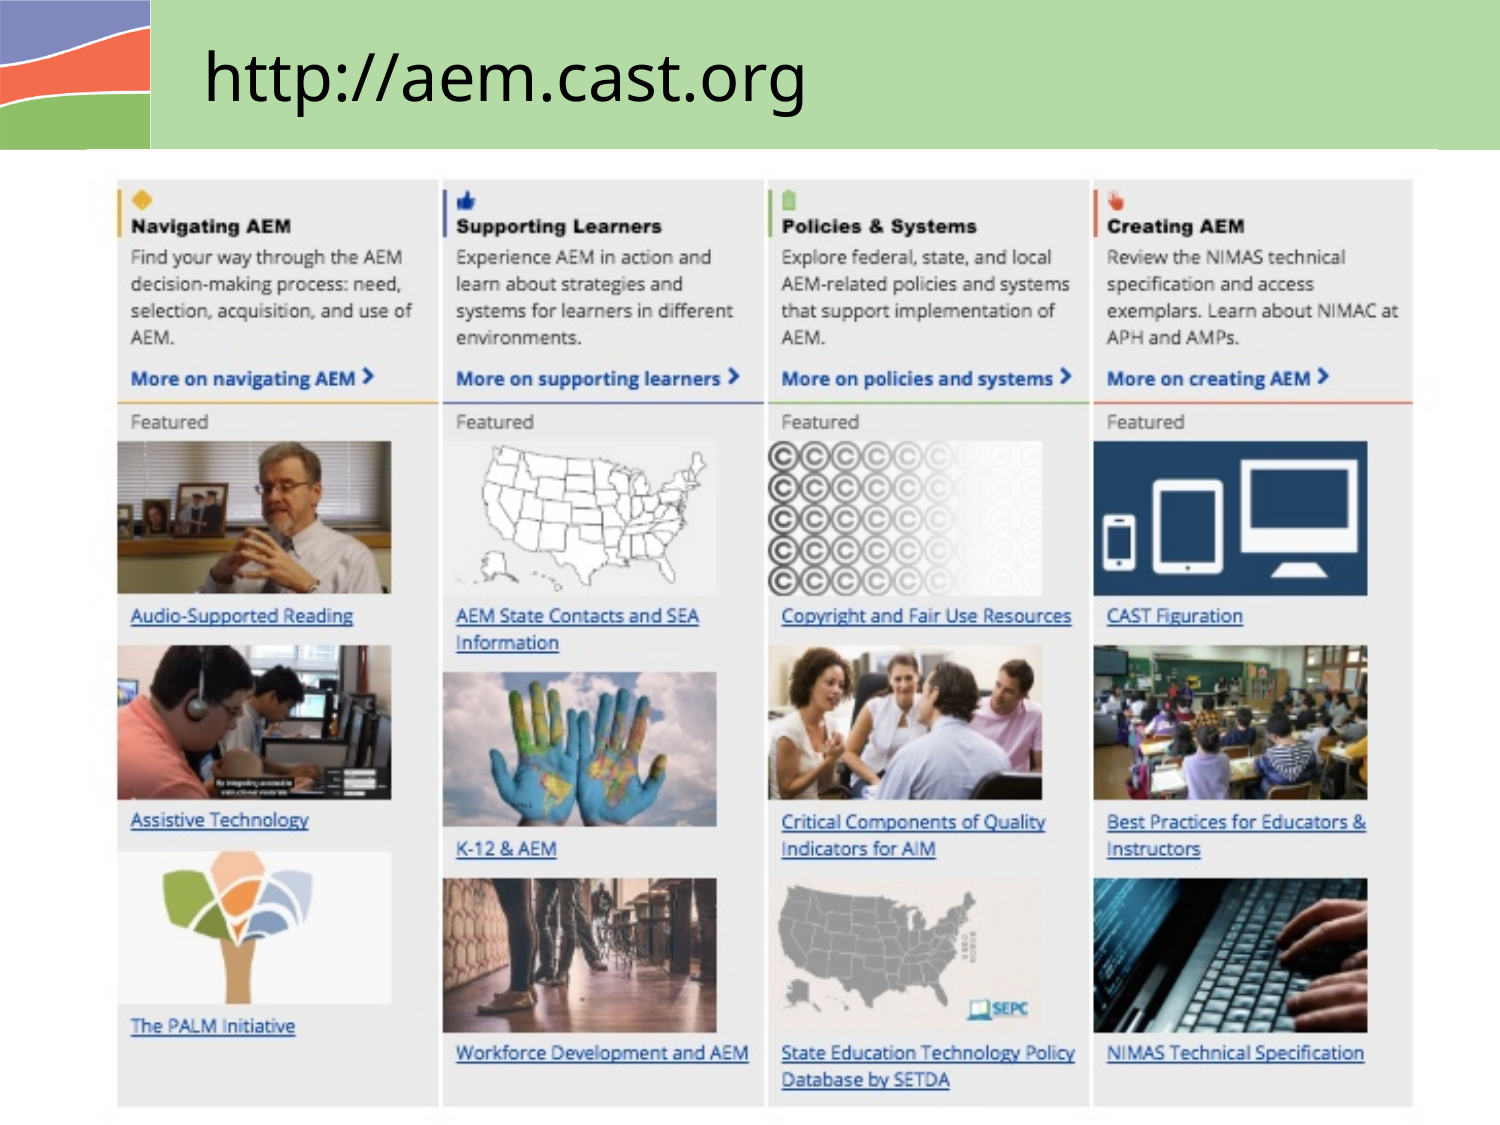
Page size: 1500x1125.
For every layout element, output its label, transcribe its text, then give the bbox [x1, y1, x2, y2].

picture [0, 0, 150, 150]
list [87, 149, 1438, 1124]
title http://aem.cast.org [150, 0, 1500, 151]
